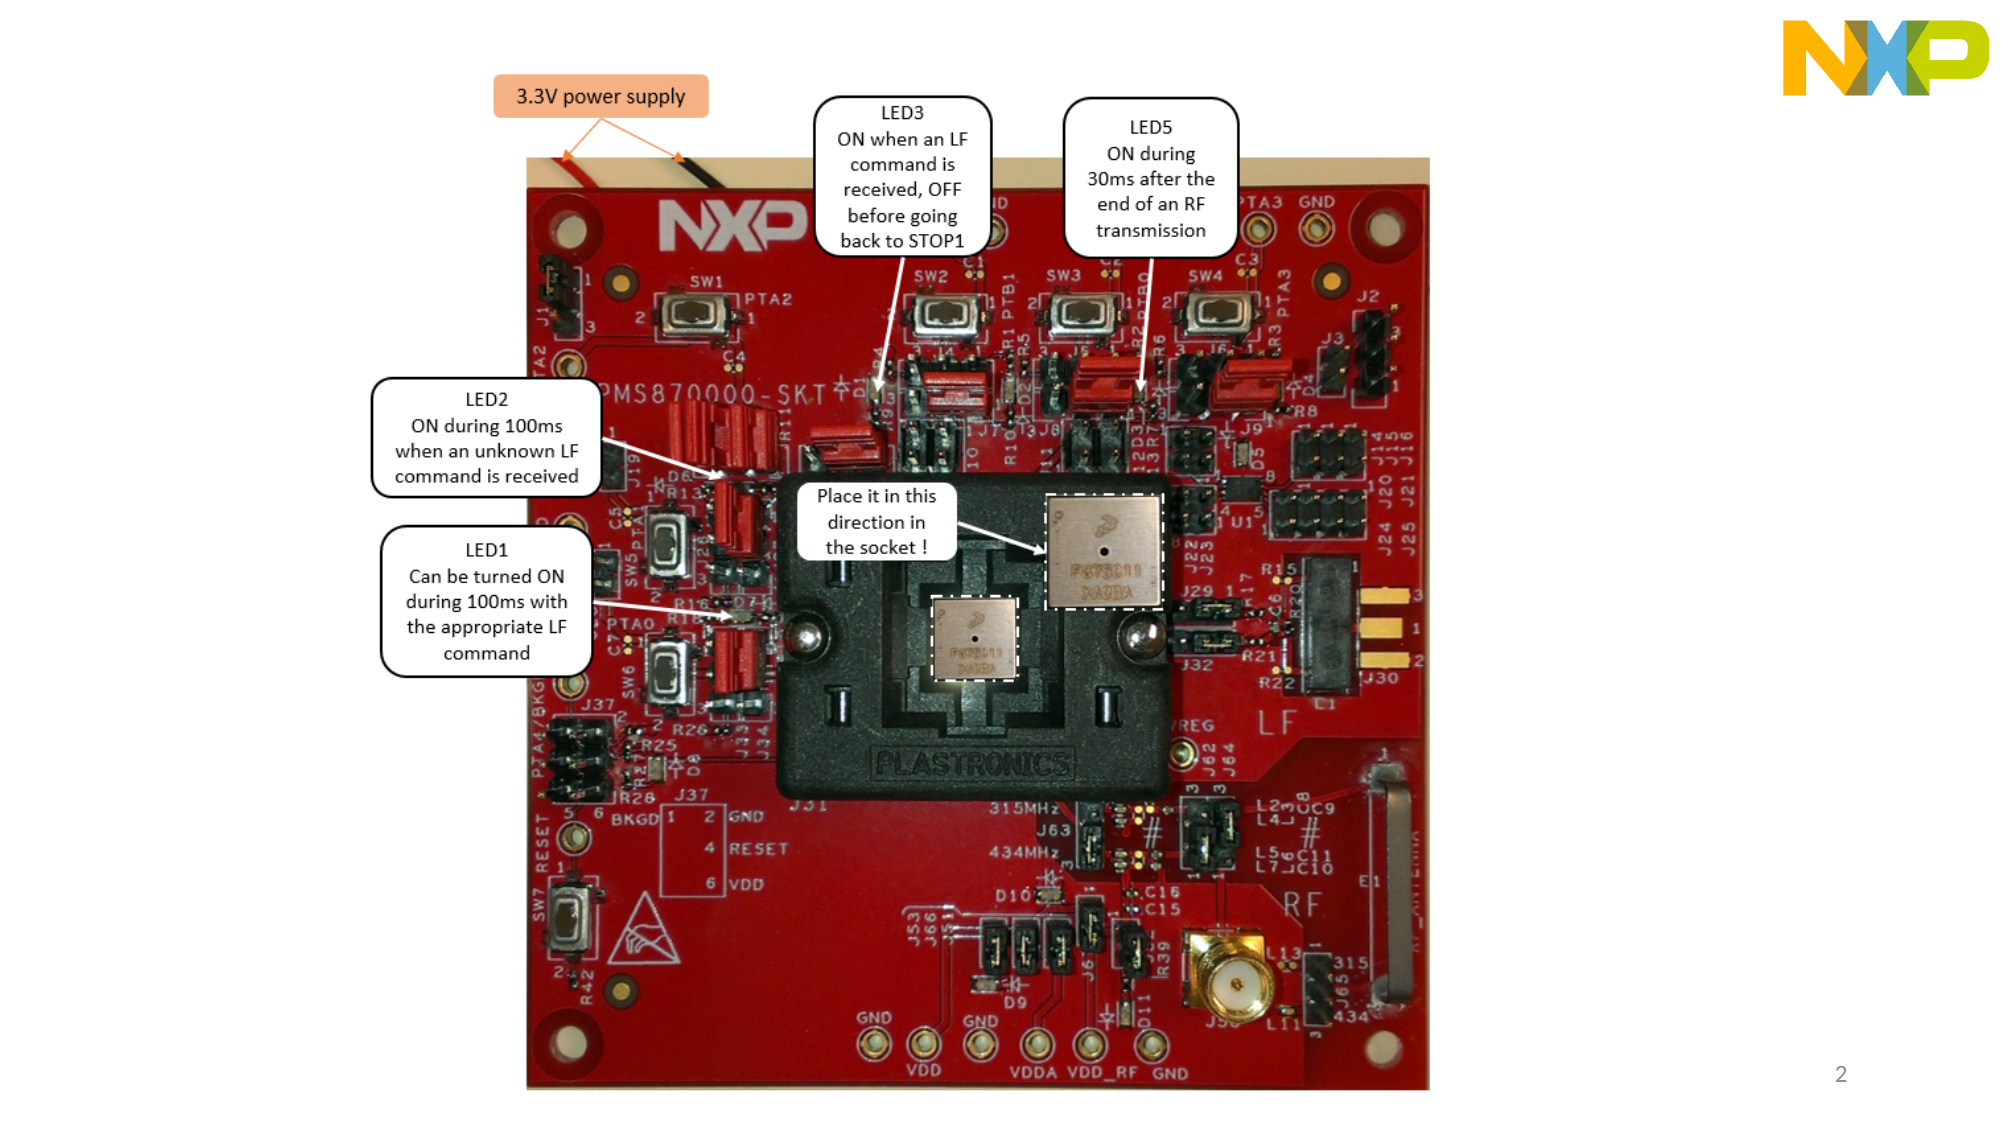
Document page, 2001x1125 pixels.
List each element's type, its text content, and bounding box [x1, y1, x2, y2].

slide_number 2 [1412, 1042, 1863, 1103]
picture [1768, 0, 2000, 111]
picture [350, 52, 1471, 1101]
